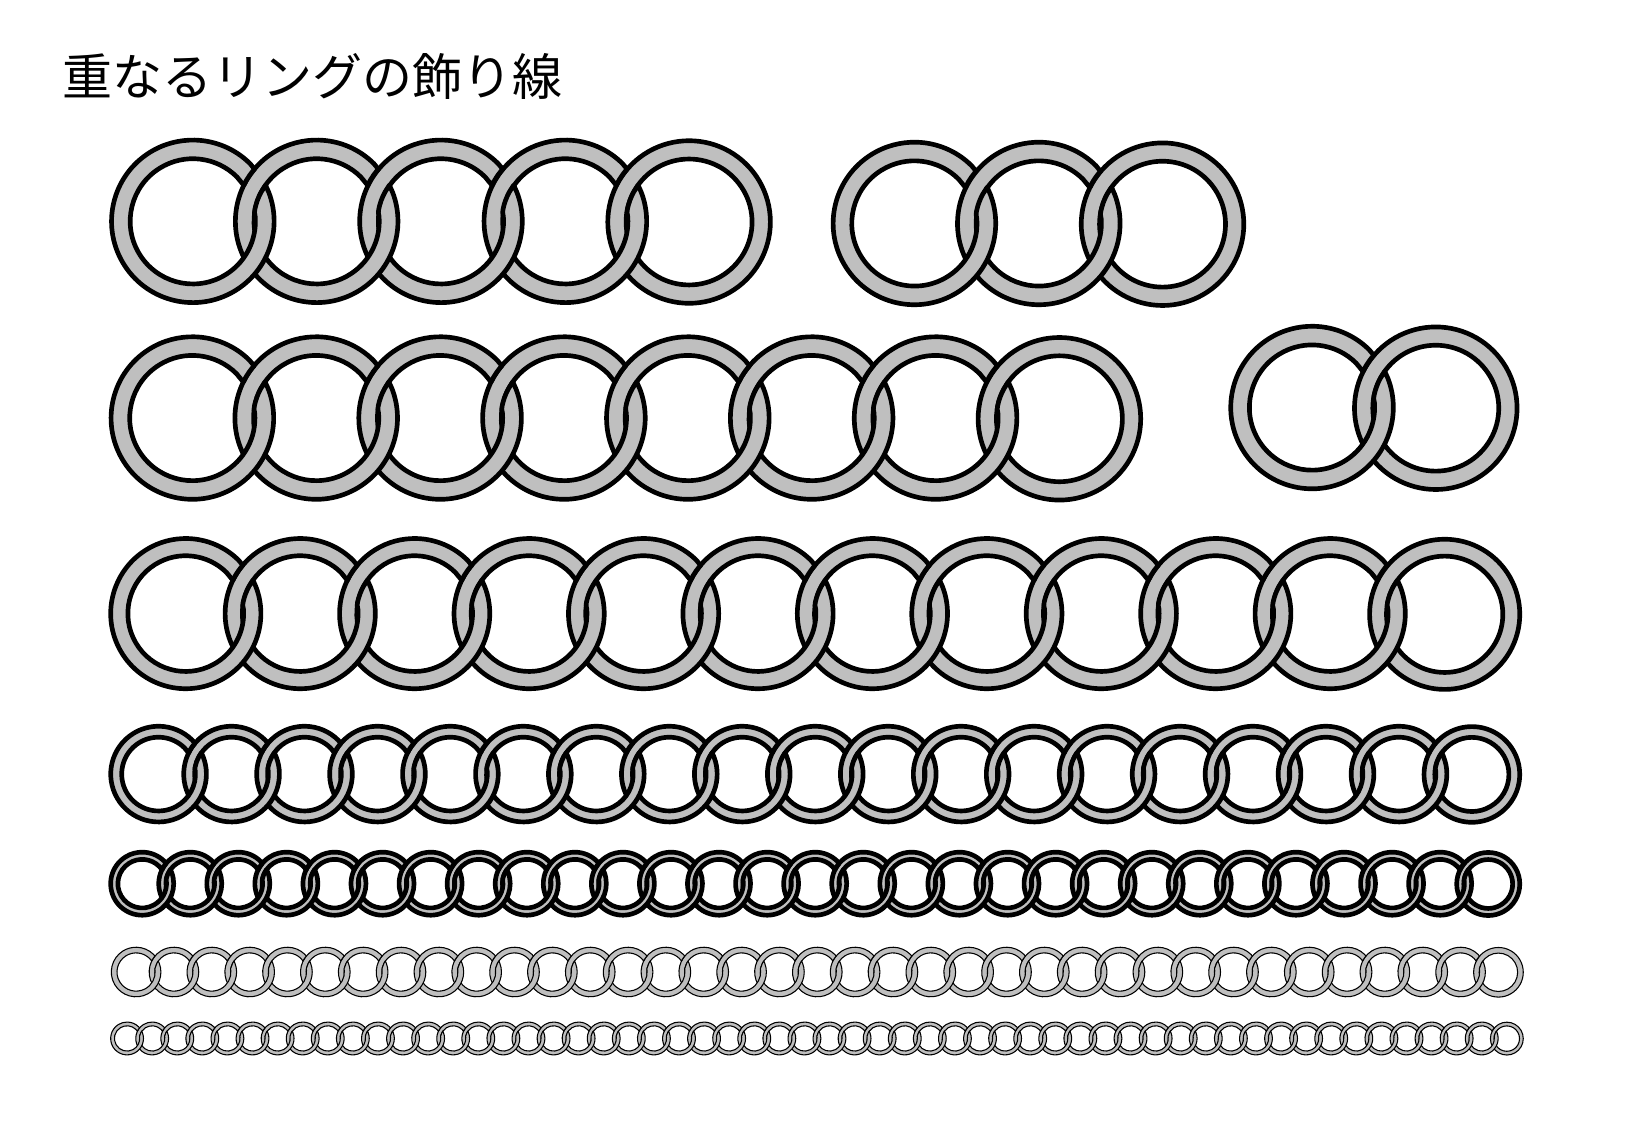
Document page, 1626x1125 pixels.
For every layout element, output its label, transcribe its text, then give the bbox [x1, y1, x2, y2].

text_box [111, 139, 771, 304]
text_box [110, 538, 1520, 690]
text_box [1230, 326, 1517, 490]
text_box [111, 947, 1524, 998]
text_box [110, 1022, 1524, 1056]
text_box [110, 336, 1141, 500]
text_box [110, 852, 1520, 916]
text_box 重なるリングの飾り線 [47, 38, 578, 113]
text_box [833, 142, 1244, 306]
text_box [110, 726, 1520, 823]
